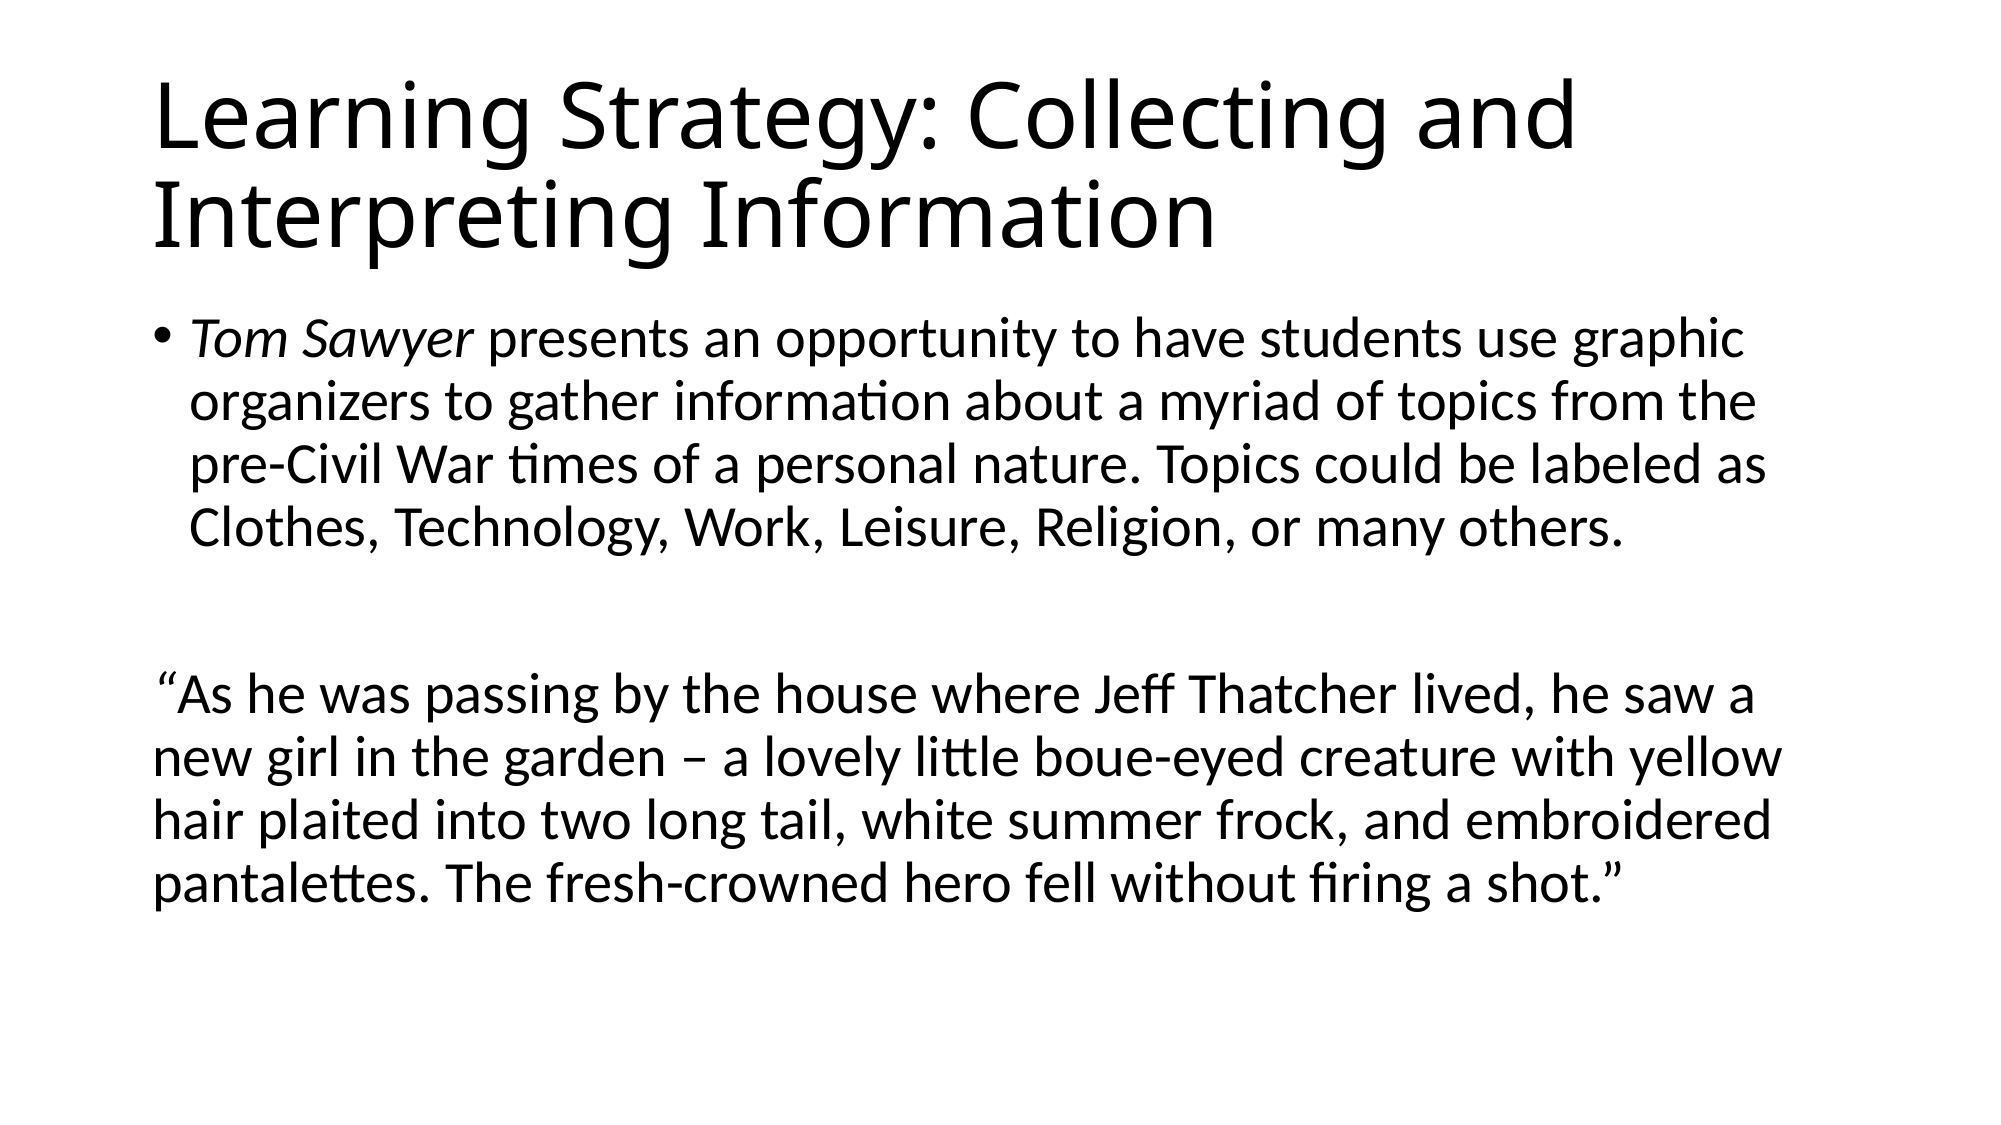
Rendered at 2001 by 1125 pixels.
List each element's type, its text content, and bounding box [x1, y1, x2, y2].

list Tom Sawyer presents an opportunity to have students use graphic organizers to gather information about a myriad of topics from the pre-Civil War times of a personal nature. Topics could be labeled as Clothes, Technology, Work, Leisure, Religion, or many others. “As he was passing by the house where Jeff Thatcher lived, he saw a new girl in the garden – a lovely little boue-eyed creature with yellow hair plaited into two long tail, white summer frock, and embroidered pantalettes. The fresh-crowned hero fell without firing a shot.” [137, 299, 1863, 1014]
title Learning Strategy: Collecting and Interpreting Information [137, 59, 1863, 278]
